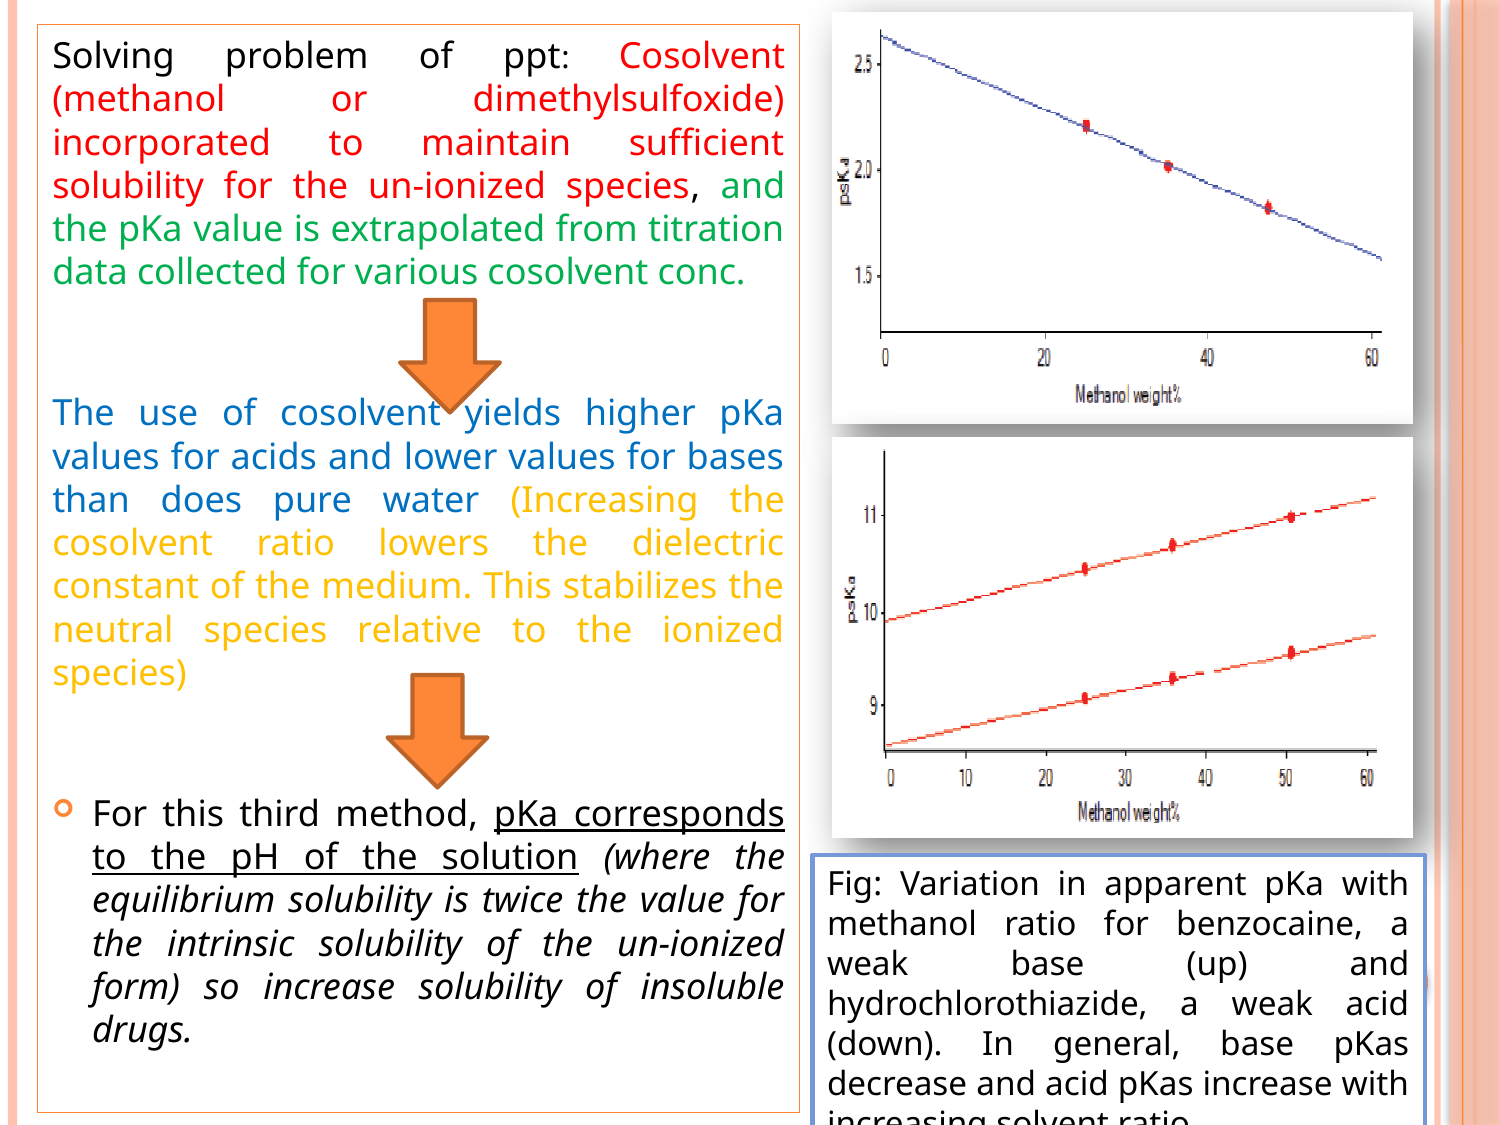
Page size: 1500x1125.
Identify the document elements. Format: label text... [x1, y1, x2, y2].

picture [831, 436, 1413, 838]
list Solving problem of ppt: Cosolvent (methanol or dimethylsulfoxide) incorporated to maintain sufficient solubility for the un-ionized species, and the pKa value is extrapolated from titration data collected for various cosolvent conc. The use of cosolvent yields higher pKa values for acids and lower values for bases than does pure water (Increasing the cosolvent ratio lowers the dielectric constant of the medium. This stabilizes the neutral species relative to the ionized species) For this third method, pKa corresponds to the pH of the solution (where the equilibrium solubility is twice the value for the intrinsic solubility of the un-ionized form) so increase solubility of insoluble drugs. [37, 24, 800, 1113]
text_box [386, 299, 501, 788]
picture [831, 11, 1413, 424]
text_box Fig: Variation in apparent pKa with methanol ratio for benzocaine, a weak base (up) and hydrochlorothiazide, a weak acid (down). In general, base pKas decrease and acid pKas increase with increasing solvent ratio. [810, 853, 1427, 1125]
